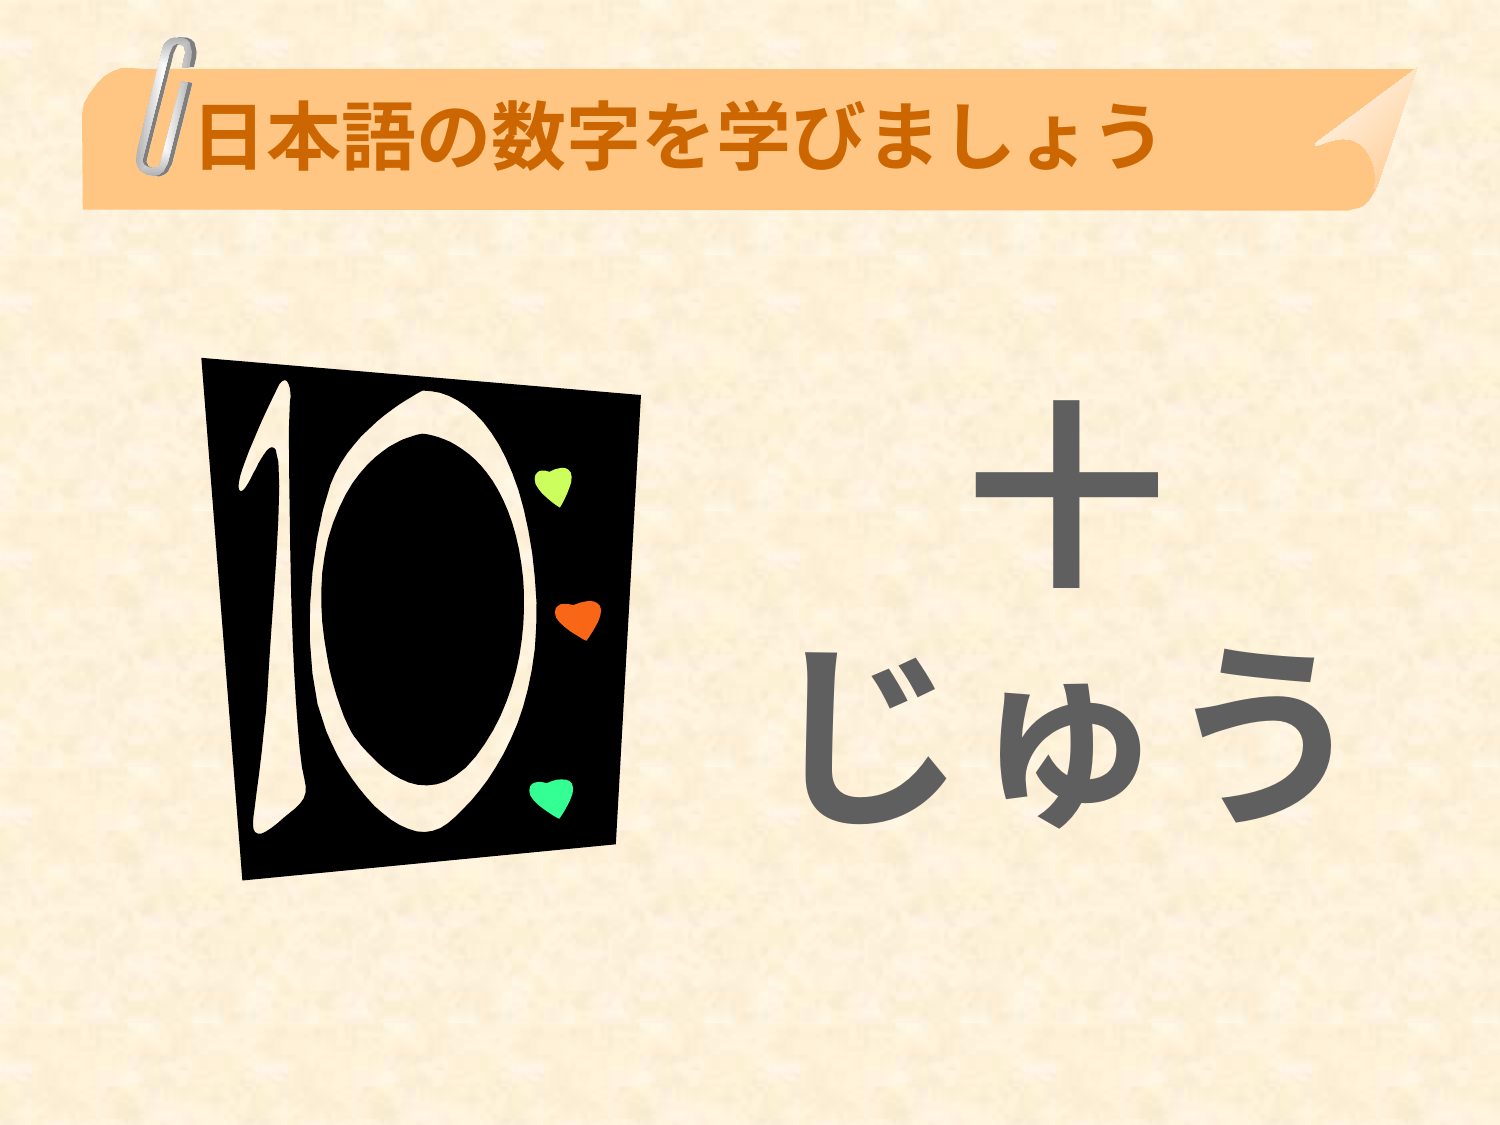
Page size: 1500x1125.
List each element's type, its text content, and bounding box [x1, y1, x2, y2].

title 日本語の数字を学びましょう [176, 64, 1415, 205]
picture [0, 0, 1500, 1125]
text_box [200, 357, 642, 881]
text_box 十 じゅう [726, 363, 1407, 858]
